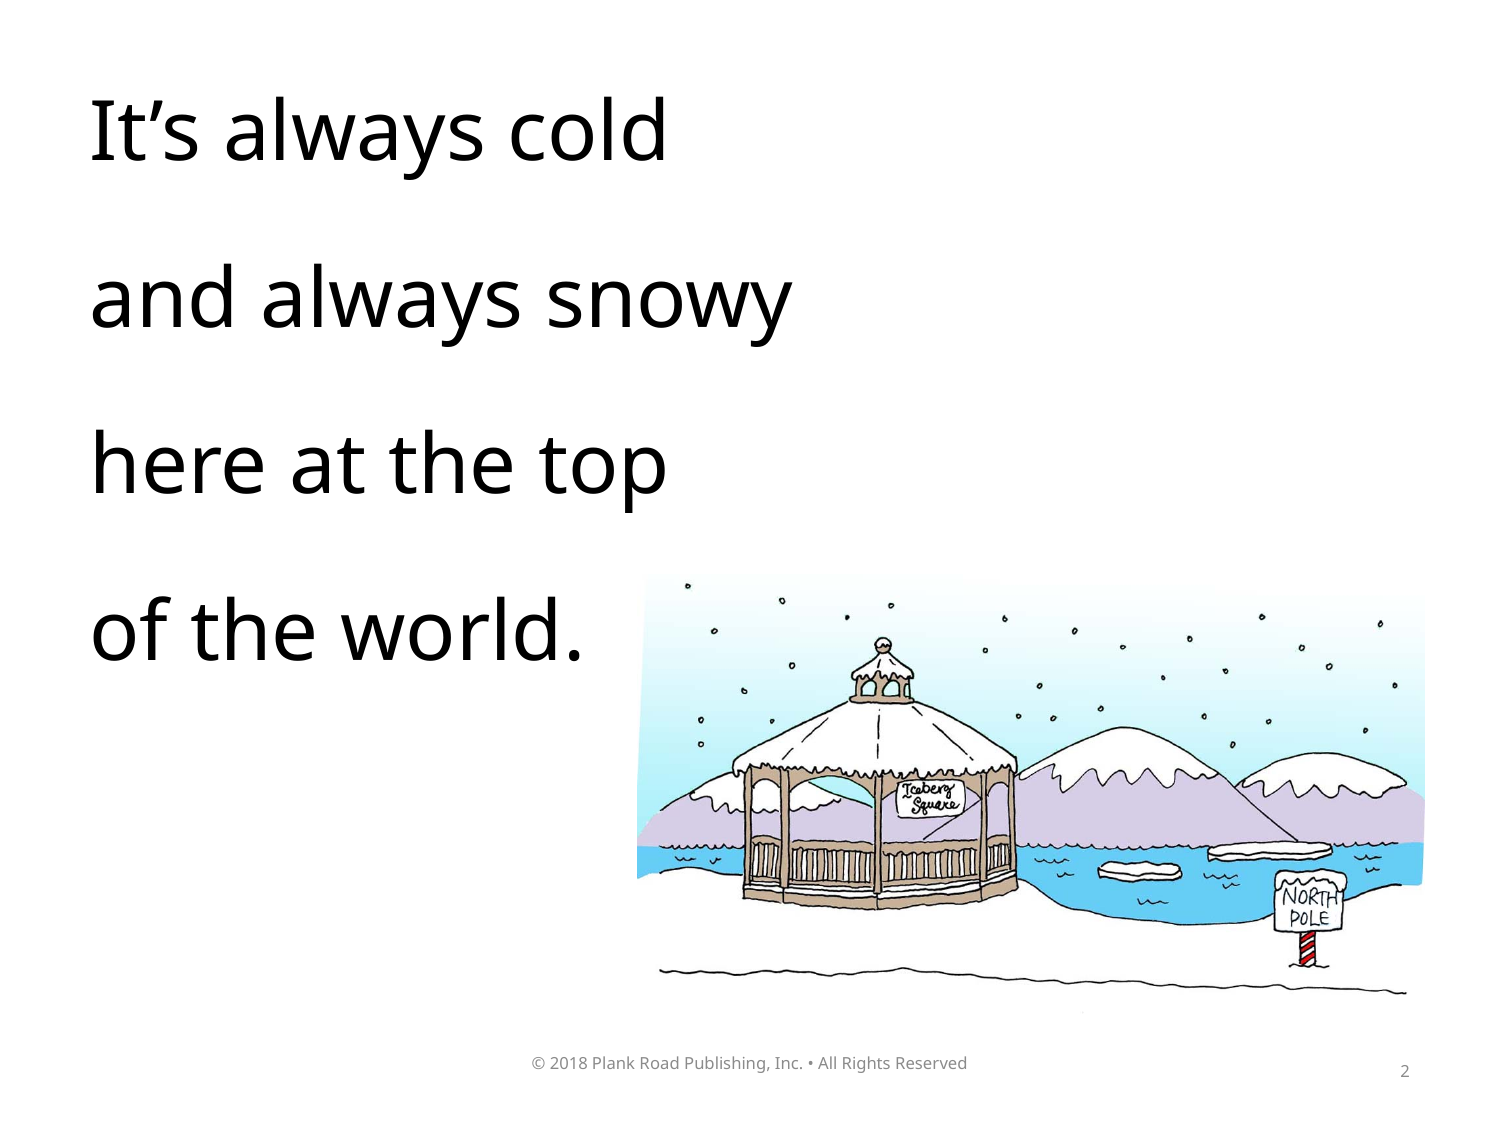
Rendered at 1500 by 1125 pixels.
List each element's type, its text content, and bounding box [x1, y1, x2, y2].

list It’s always cold and always snowy here at the top of the world. [75, 19, 1425, 1014]
picture [637, 574, 1426, 1014]
slide_number 2 [1074, 1042, 1425, 1103]
